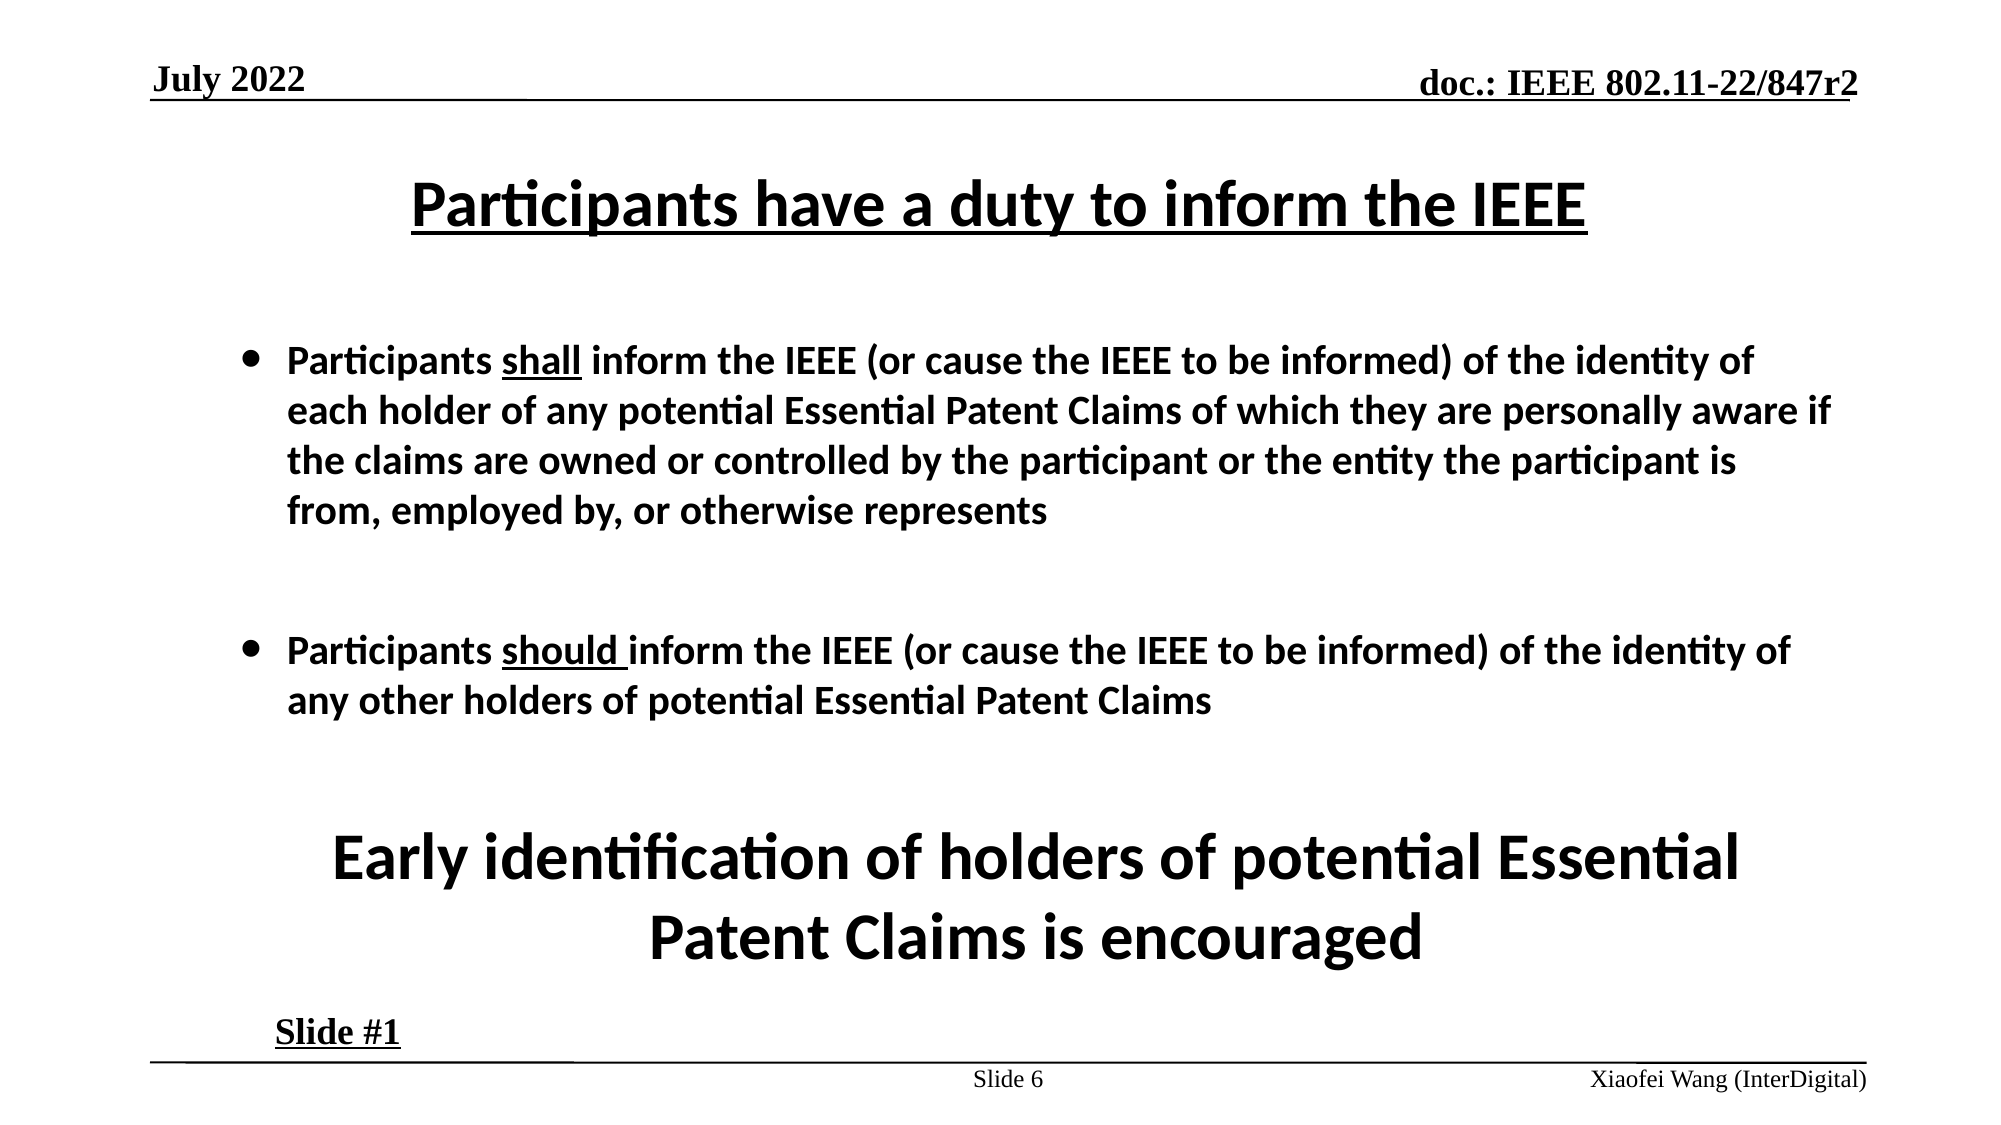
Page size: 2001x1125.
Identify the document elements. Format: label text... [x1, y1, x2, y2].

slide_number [152, 54, 563, 100]
list Participants shall inform the IEEE (or cause the IEEE to be informed) of the identity of each holder of any potential Essential Patent Claims of which they are personally aware if the claims are owned or controlled by the participant or the entity the participant is from, employed by, or otherwise represents Participants should inform the IEEE (or cause the IEEE to be informed) of the identity of any other holders of potential Essential Patent Claims Early identification of holders of potential Essential Patent Claims is encouraged [149, 324, 1850, 1000]
text_box Xiaofei Wang (InterDigital) [1589, 1062, 1868, 1093]
slide_number Slide 6 [950, 1061, 1067, 1123]
text_box Slide #1 [260, 999, 417, 1060]
title Participants have a duty to inform the IEEE [149, 112, 1850, 288]
